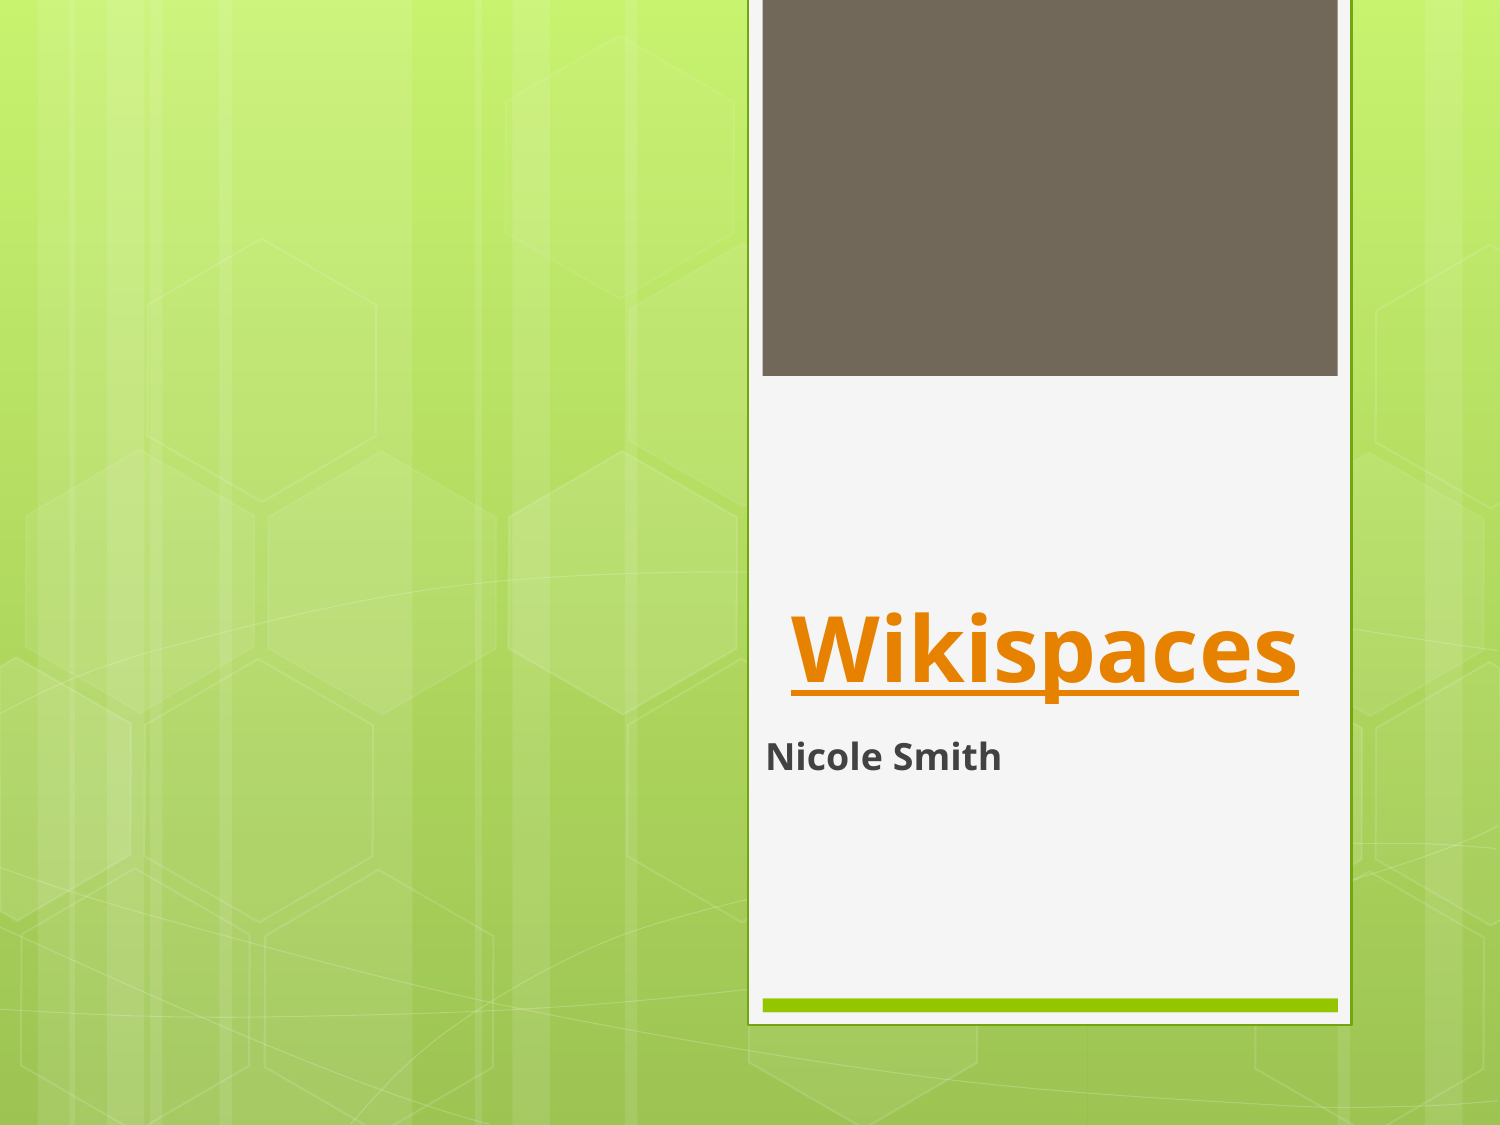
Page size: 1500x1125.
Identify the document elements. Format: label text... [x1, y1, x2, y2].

subtitle Nicole Smith [750, 725, 1363, 933]
title Wikispaces [776, 444, 1320, 724]
